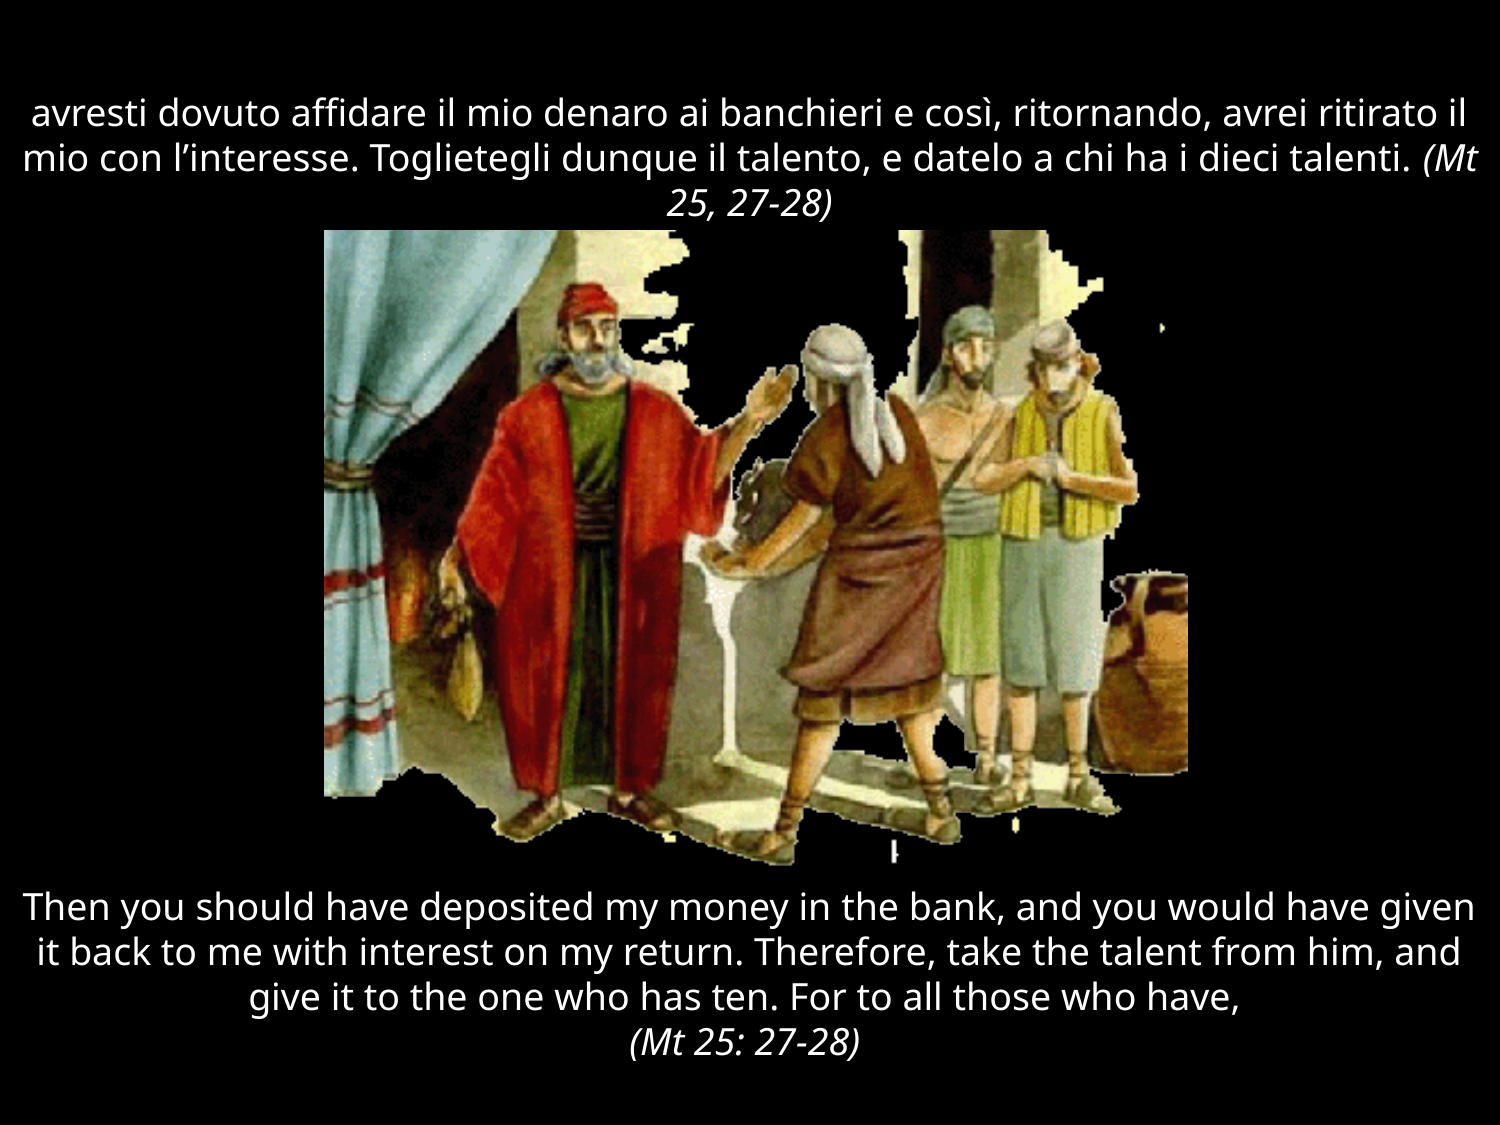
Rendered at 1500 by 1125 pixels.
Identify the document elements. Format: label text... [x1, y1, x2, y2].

text_box Then you should have deposited my money in the bank, and you would have given it back to me with interest on my return. Therefore, take the talent from him, and give it to the one who has ten. For to all those who have, (Mt 25: 27-28) [0, 874, 1500, 1071]
picture [324, 230, 1188, 875]
title avresti dovuto affidare il mio denaro ai banchieri e così, ritornando, avrei ritirato il mio con l’interesse. Toglietegli dunque il talento, e datelo a chi ha i dieci talenti. (Mt 25, 27-28) [0, 62, 1500, 250]
